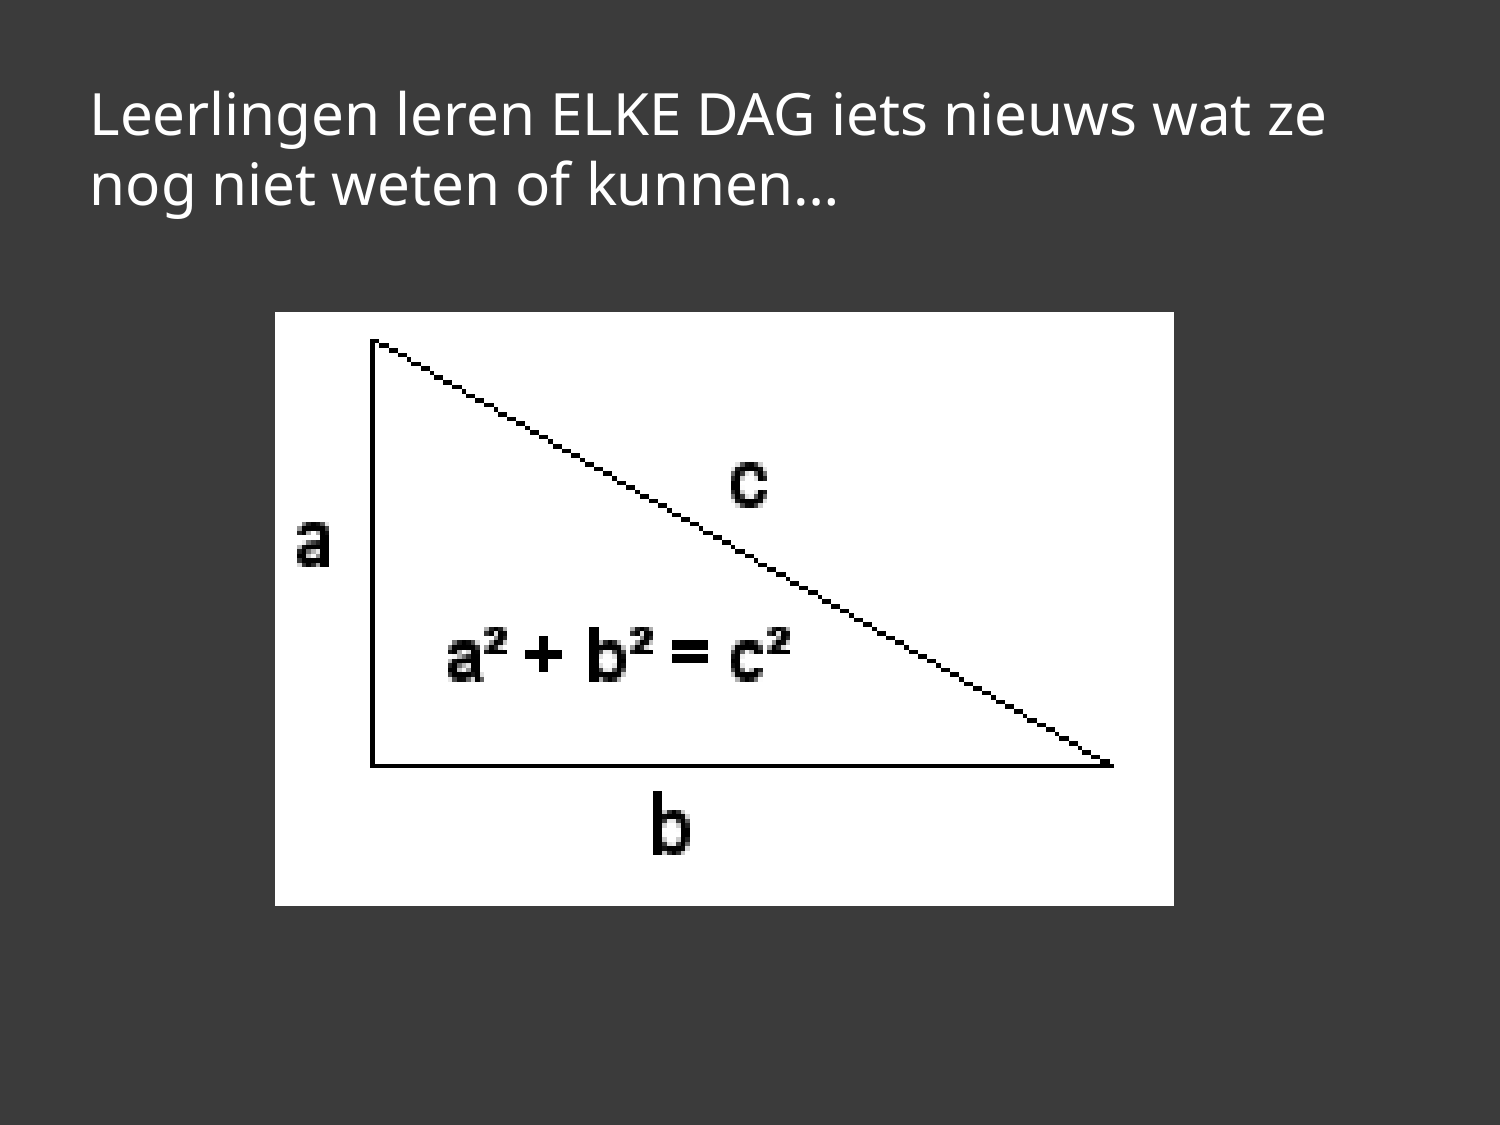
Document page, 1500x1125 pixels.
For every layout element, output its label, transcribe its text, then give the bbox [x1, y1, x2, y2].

picture [274, 312, 1175, 906]
title Leerlingen leren ELKE DAG iets nieuws wat ze nog niet weten of kunnen… [75, 45, 1425, 250]
